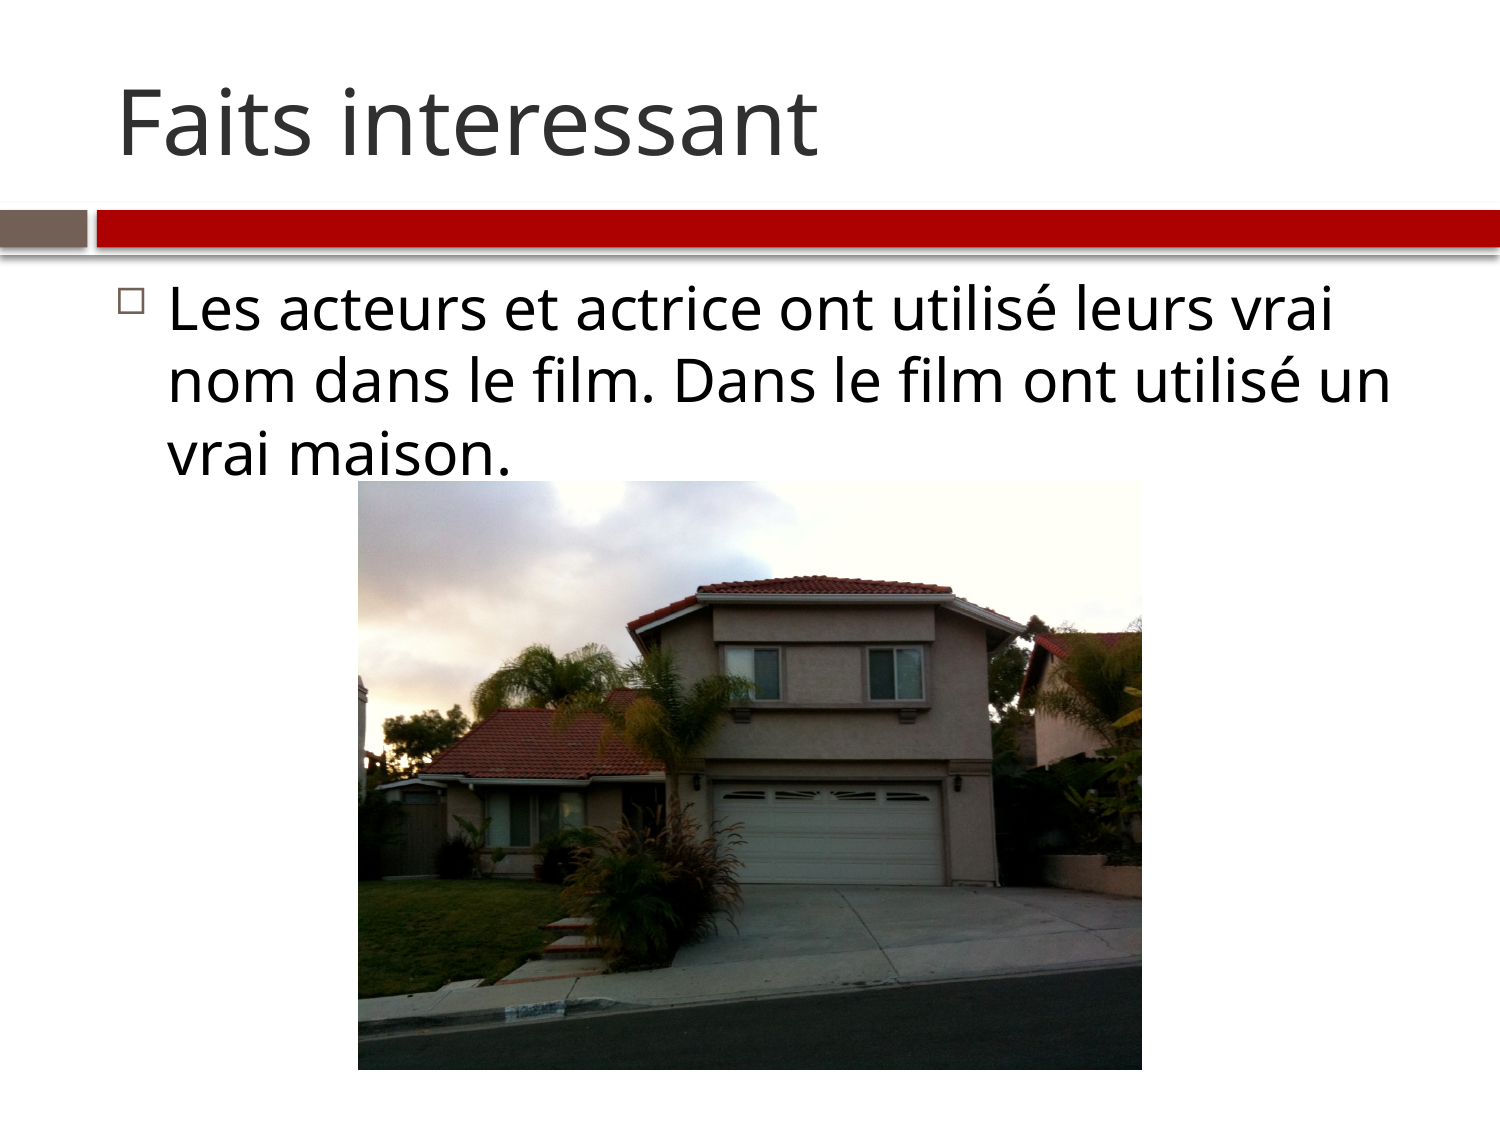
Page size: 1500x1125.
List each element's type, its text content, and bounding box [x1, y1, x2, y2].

picture [357, 481, 1142, 1070]
title Faits interessant [100, 37, 1438, 200]
list Les acteurs et actrice ont utilisé leurs vrai nom dans le film. Dans le film ont utilisé un vrai maison. [100, 262, 1438, 1000]
